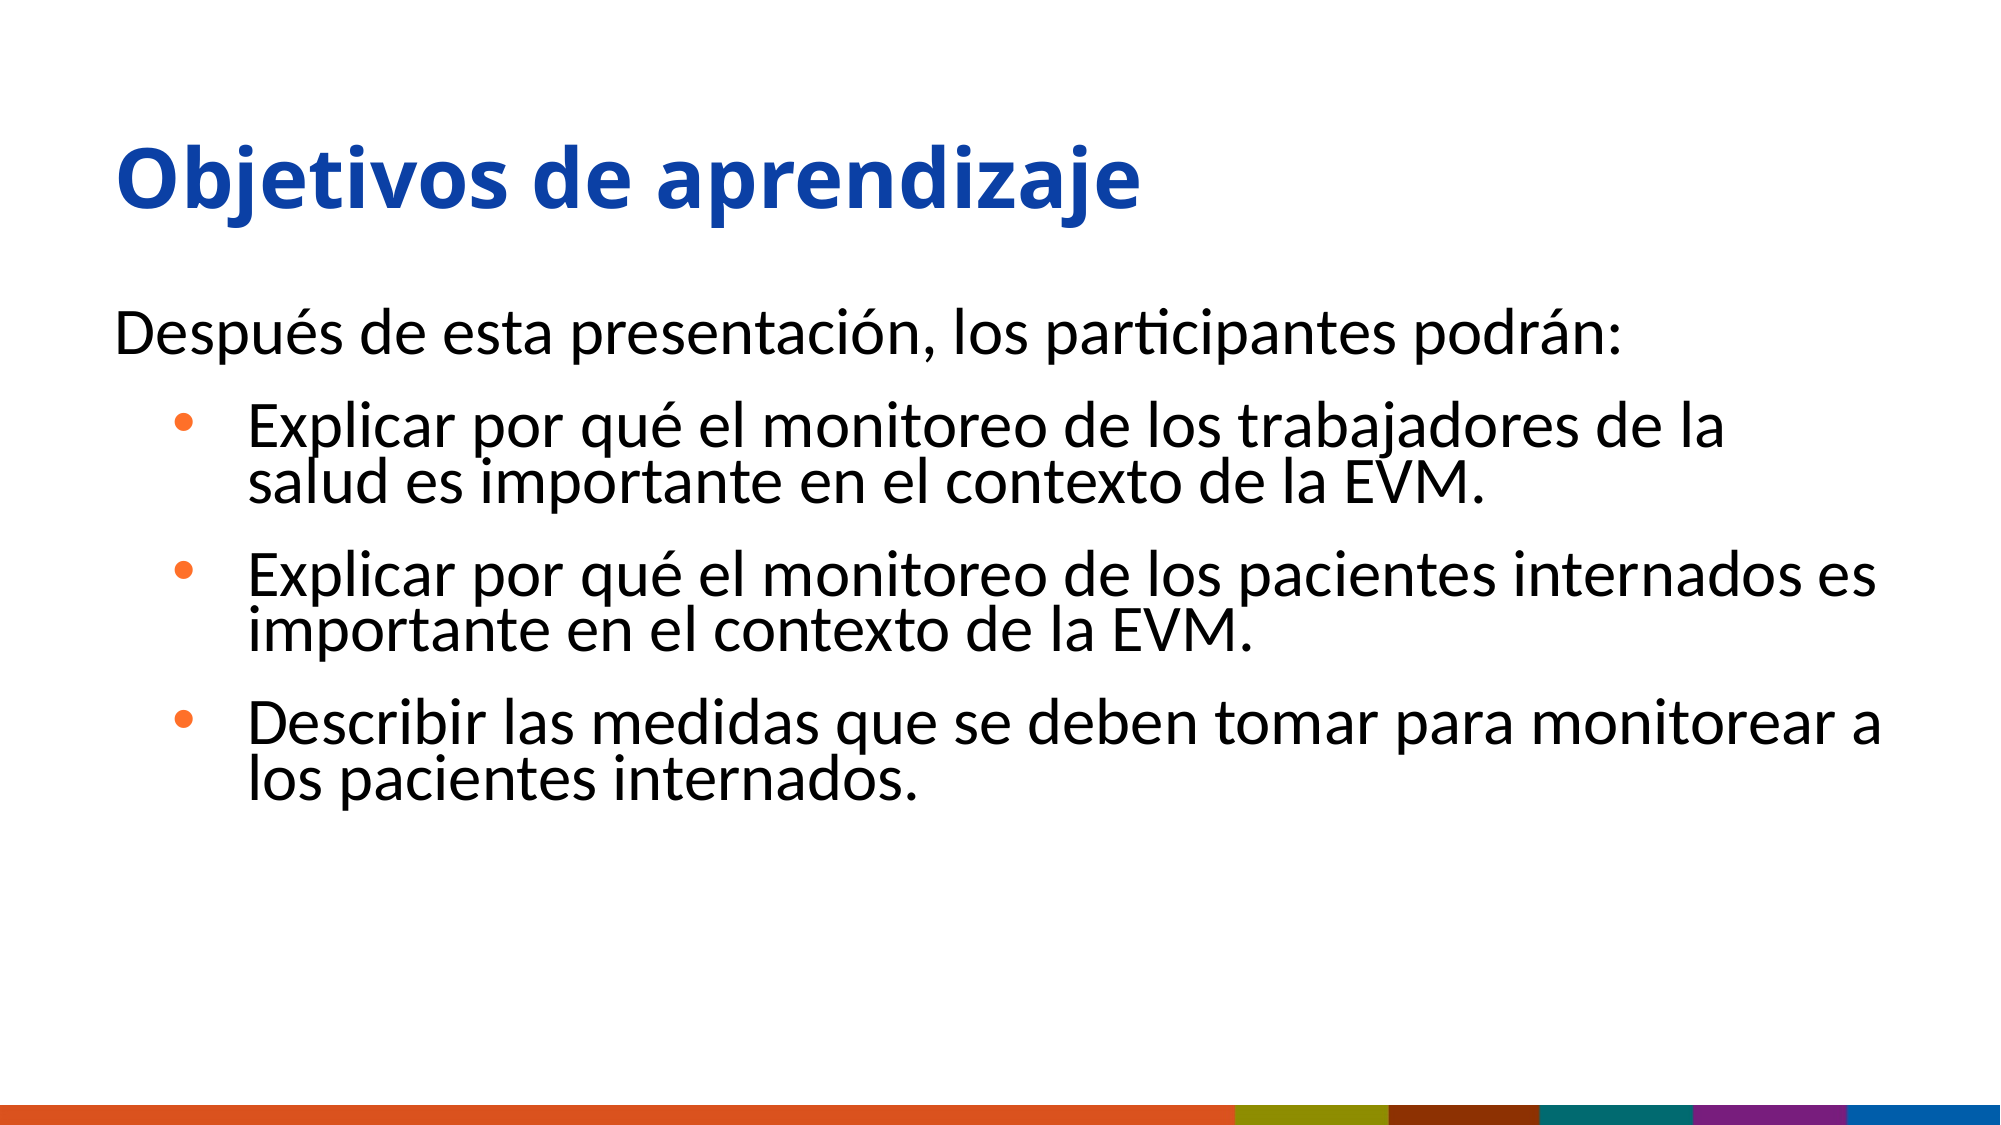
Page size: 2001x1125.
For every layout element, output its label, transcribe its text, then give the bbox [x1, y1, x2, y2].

title Objetivos de aprendizaje [99, 45, 1900, 233]
list Después de esta presentación, los participantes podrán: Explicar por qué el monitoreo de los trabajadores de la salud es importante en el contexto de la EVM. Explicar por qué el monitoreo de los pacientes internados es importante en el contexto de la EVM. Describir las medidas que se deben tomar para monitorear a los pacientes internados. [99, 299, 1900, 985]
picture [0, 1105, 2000, 1125]
